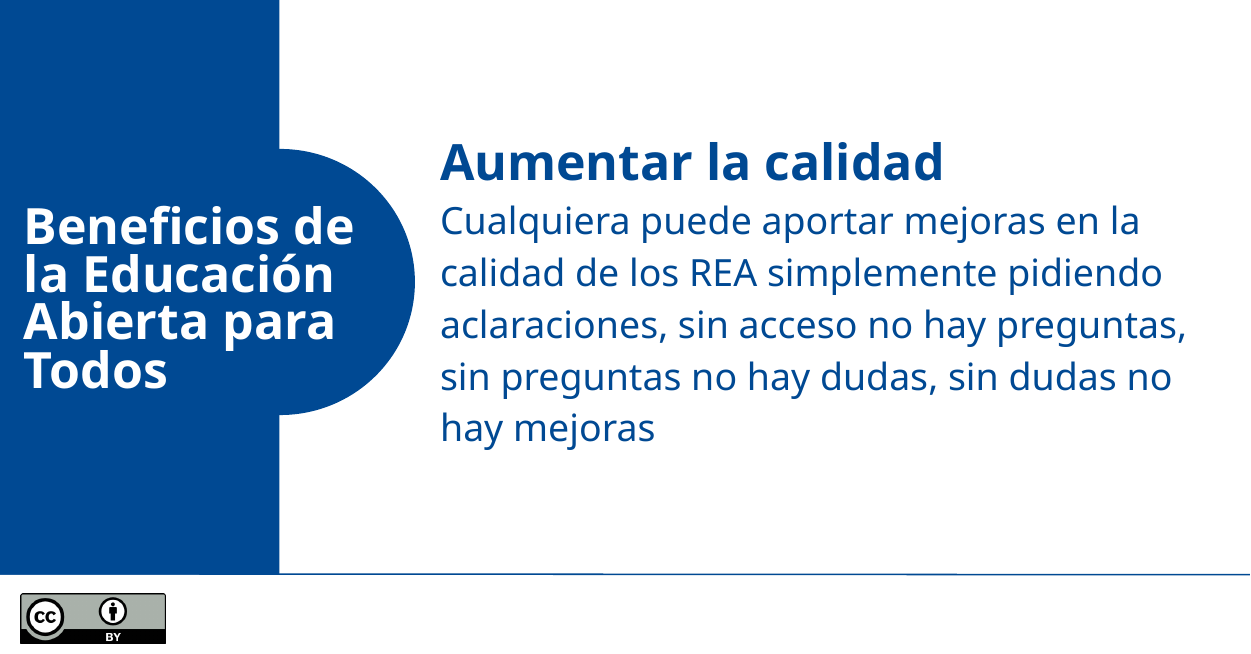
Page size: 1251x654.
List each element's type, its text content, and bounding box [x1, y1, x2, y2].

text_box [0, 0, 280, 573]
text_box [0, 582, 1250, 654]
text_box [379, 191, 415, 373]
text_box Beneficios de la Educación Abierta para Todos [8, 190, 379, 413]
text_box Aumentar la calidad Cualquiera puede aportar mejoras en la calidad de los REA simplemente pidiendo aclaraciones, sin acceso no hay preguntas, sin preguntas no hay dudas, sin dudas no hay mejoras [425, 106, 1237, 465]
picture [20, 592, 166, 645]
text_box [183, 148, 378, 190]
